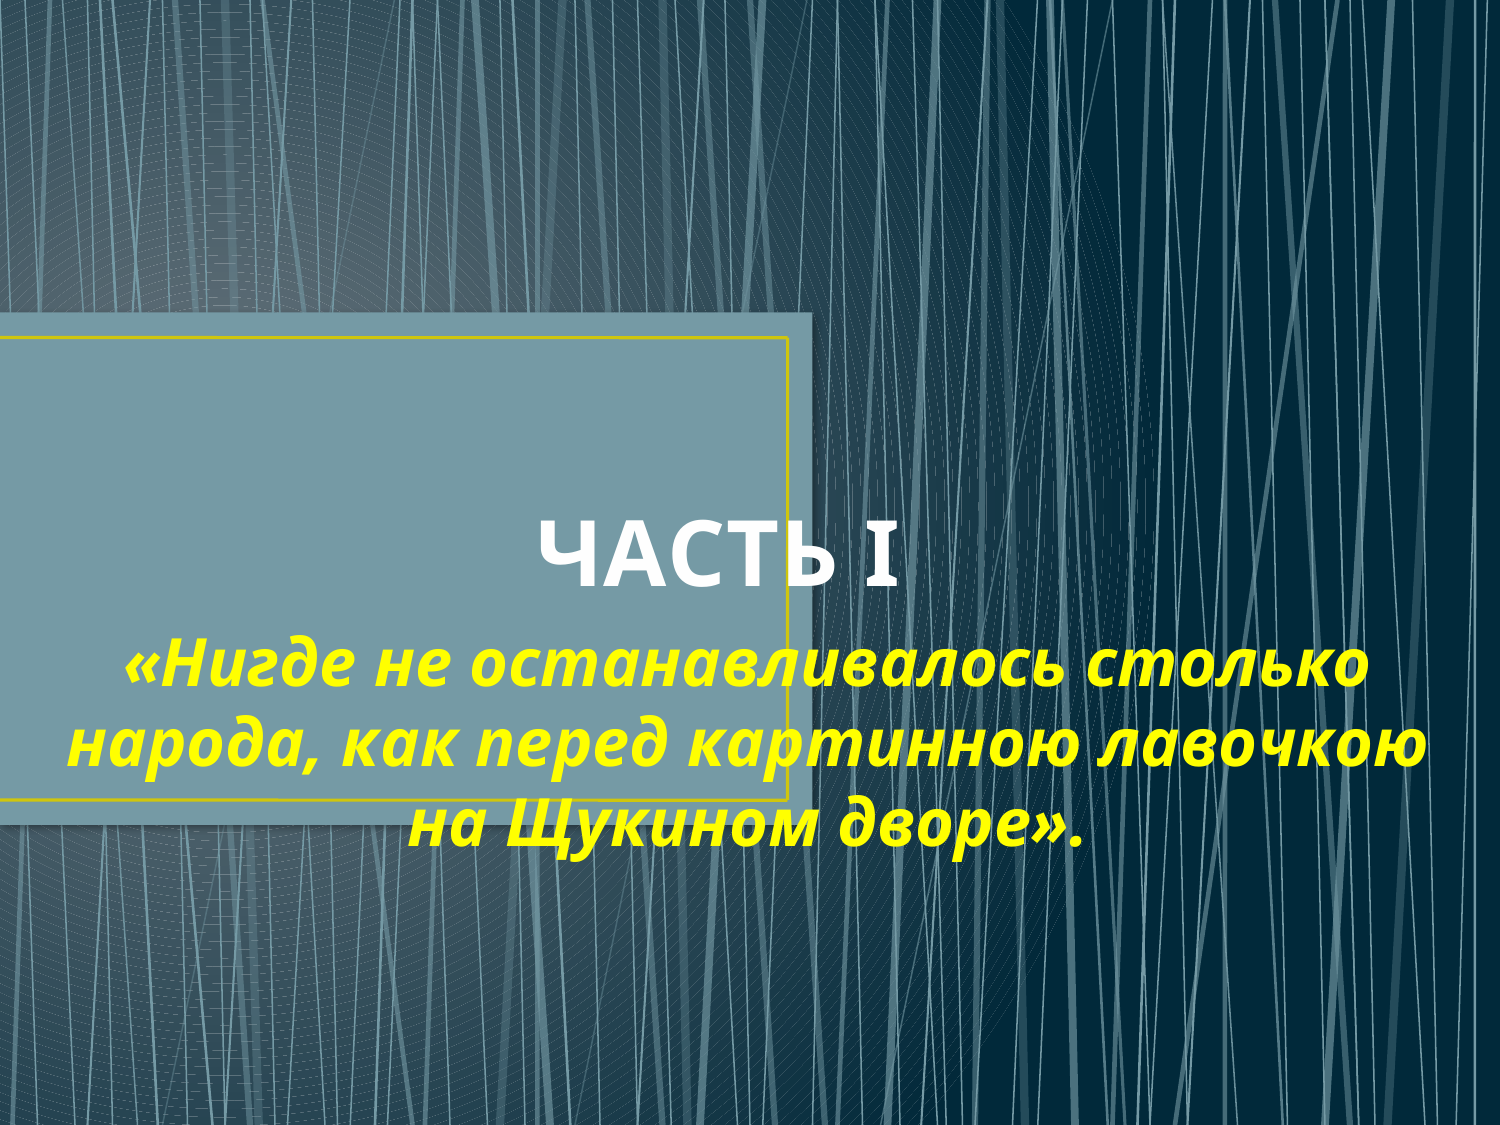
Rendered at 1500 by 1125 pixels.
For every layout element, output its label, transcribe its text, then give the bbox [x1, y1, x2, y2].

picture [1073, 836, 1081, 846]
subtitle «Нигде не останавливалось столько народа, как перед картинною лавочкою на Щукином дворе». [37, 612, 1459, 788]
title ЧАСТЬ I [37, 302, 1400, 612]
